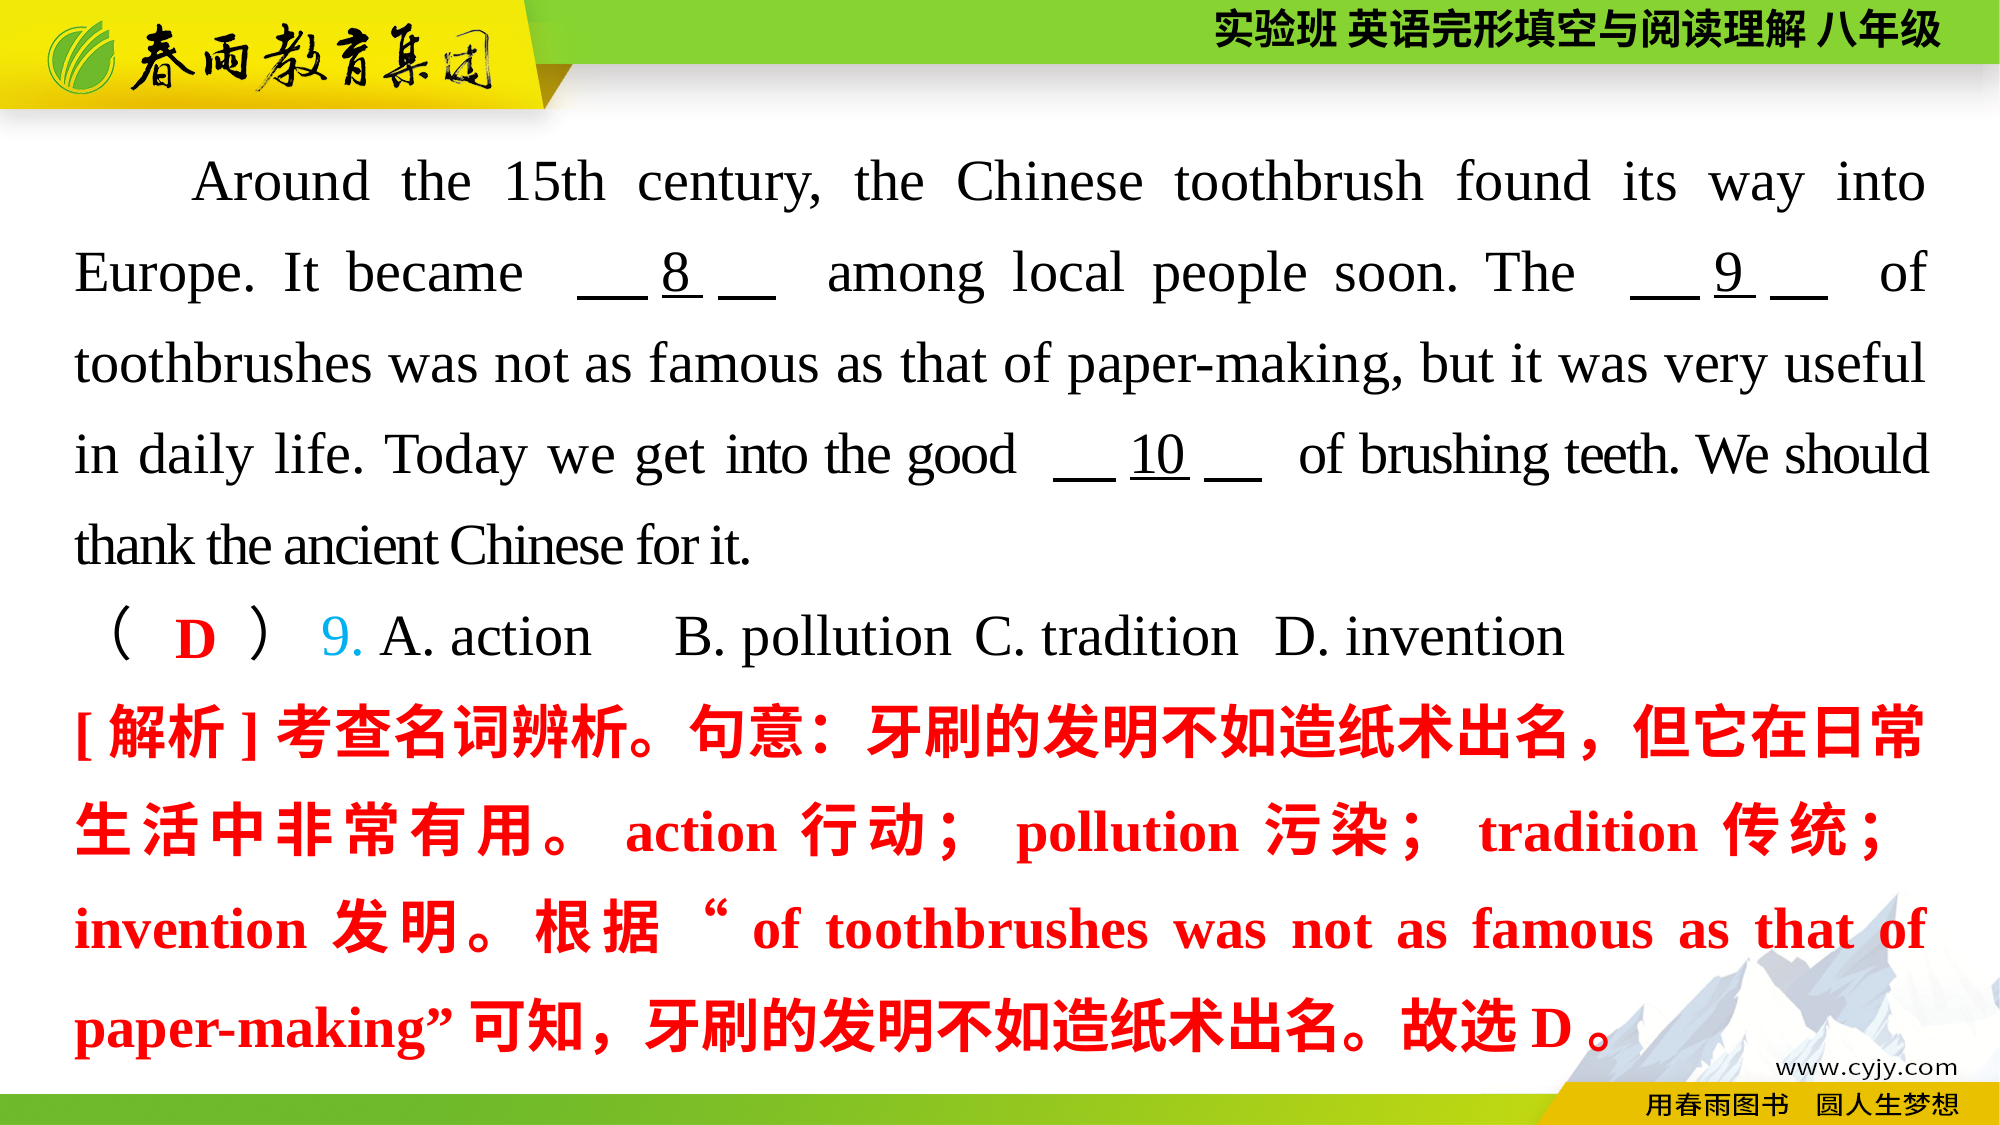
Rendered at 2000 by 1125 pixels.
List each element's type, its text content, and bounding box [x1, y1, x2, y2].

list Around the 15th century, the Chinese toothbrush found its way into Europe. It became 8 among local people soon. The 9 of toothbrushes was not as famous as that of paper-making, but it was very useful in daily life. Today we get into the good 10 of brushing teeth. We should thank the ancient Chinese for it. [59, 113, 1944, 561]
text_box （ ）9. A. action B. pollution C. tradition D. invention [59, 561, 1944, 659]
picture [0, 0, 2000, 1125]
text_box D [160, 565, 233, 659]
text_box [解析]考查名词辨析。句意：牙刷的发明不如造纸术出名，但它在日常生活中非常有用。action行动；pollution污染；tradition传统；invention发明。根据“of toothbrushes was not as famous as that of paper-making”可知，牙刷的发明不如造纸术出名。故选D。 [59, 659, 1944, 1067]
